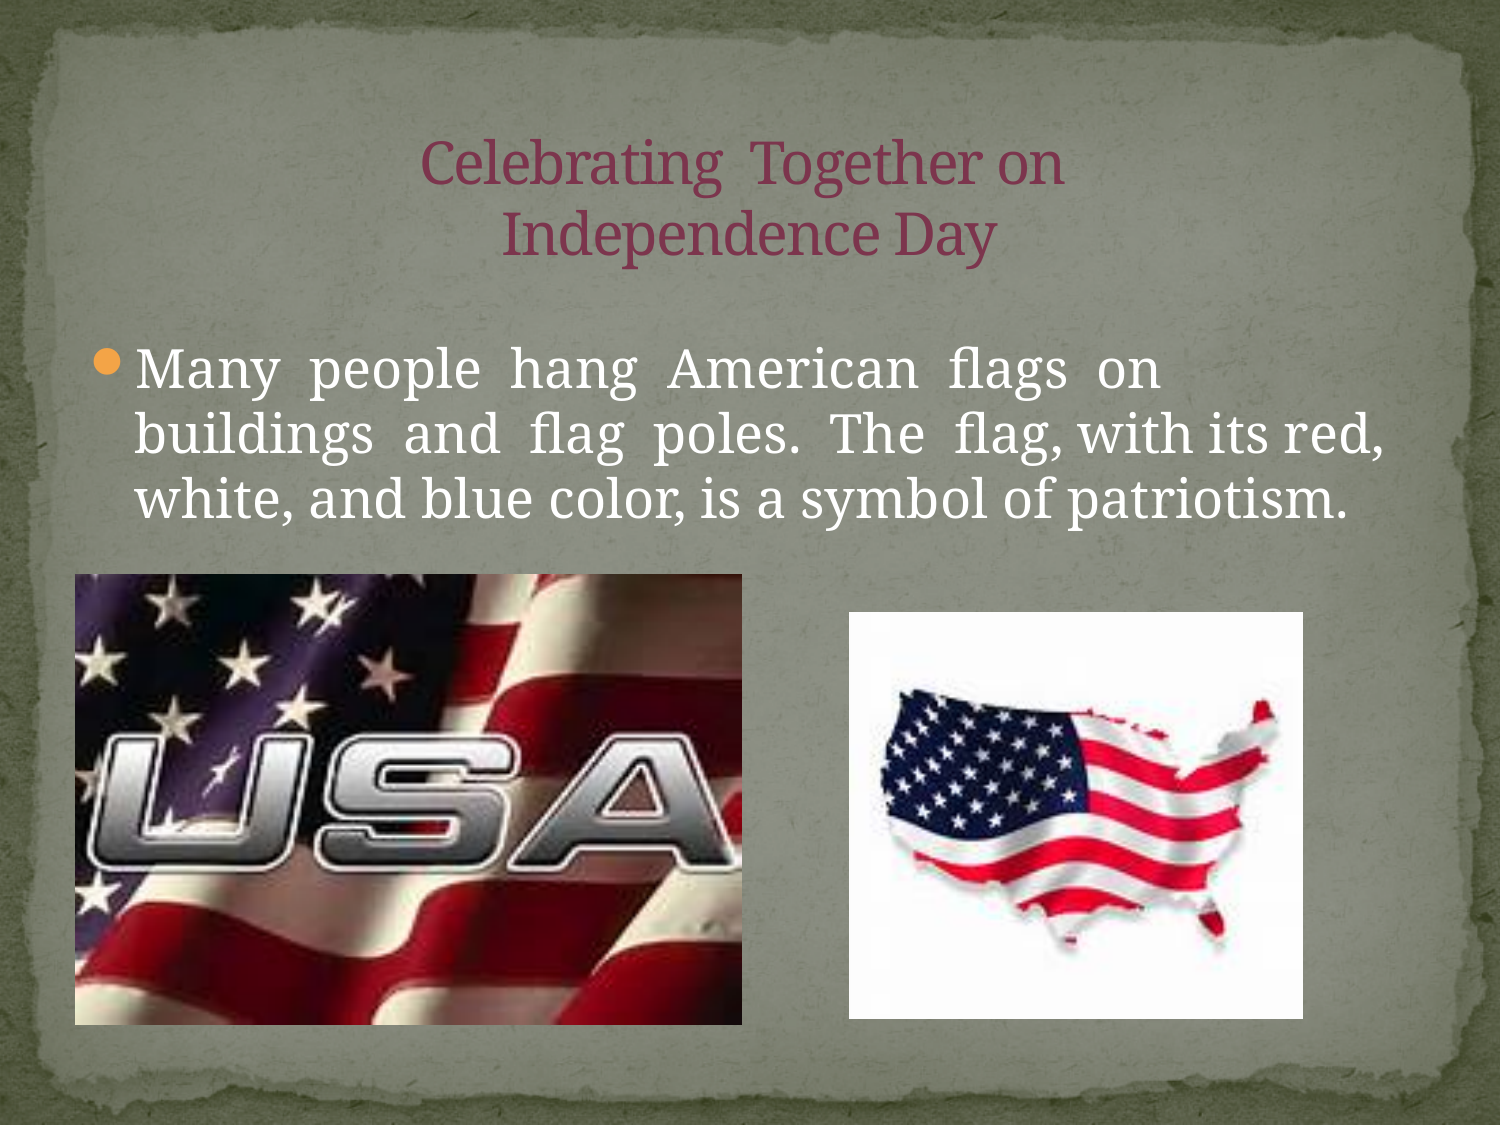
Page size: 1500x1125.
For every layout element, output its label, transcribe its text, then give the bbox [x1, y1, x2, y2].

picture [849, 612, 1303, 1019]
list Many people hang American flags on buildings and flag poles. The flag, with its red, white, and blue color, is a symbol of patriotism. [75, 275, 1425, 1000]
picture [75, 574, 742, 1025]
title Celebrating Together on Independence Day [74, 115, 1425, 275]
